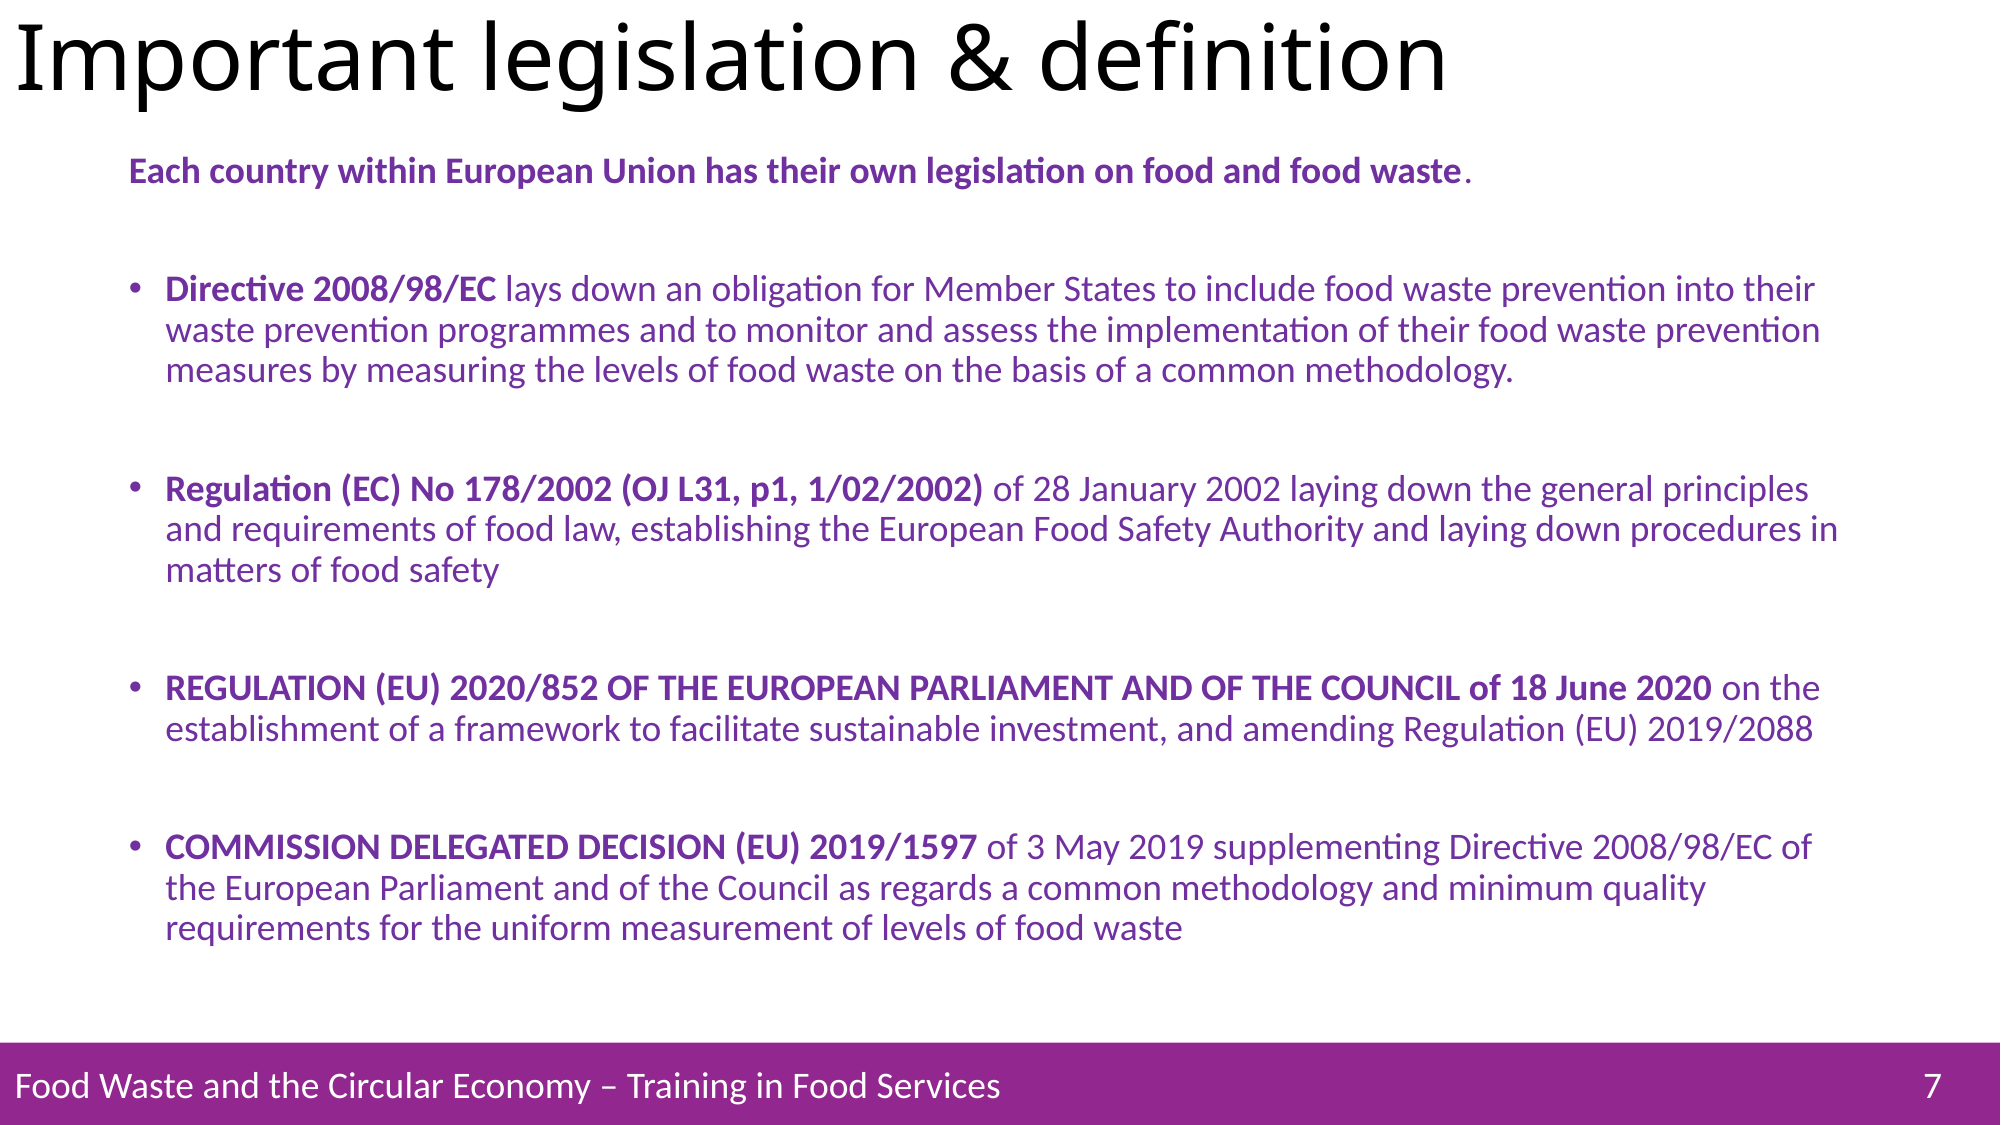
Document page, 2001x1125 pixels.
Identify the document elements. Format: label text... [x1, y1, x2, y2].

title Important legislation & definition [0, 0, 1725, 123]
list Each country within European Union has their own legislation on food and food waste. Directive 2008/98/EC lays down an obligation for Member States to include food waste prevention into their waste prevention programmes and to monitor and assess the implementation of their food waste prevention measures by measuring the levels of food waste on the basis of a common methodology. Regulation (EC) No 178/2002 (OJ L31, p1, 1/02/2002) of 28 January 2002 laying down the general principles and requirements of food law, establishing the European Food Safety Authority and laying down procedures in matters of food safety REGULATION (EU) 2020/852 OF THE EUROPEAN PARLIAMENT AND OF THE COUNCIL of 18 June 2020 on the establishment of a framework to facilitate sustainable investment, and amending Regulation (EU) 2019/2088 COMMISSION DELEGATED DECISION (EU) 2019/1597 of 3 May 2019 supplementing Directive 2008/98/EC of the European Parliament and of the Council as regards a common methodology and minimum quality requirements for the uniform measurement of levels of food waste [114, 143, 1880, 994]
